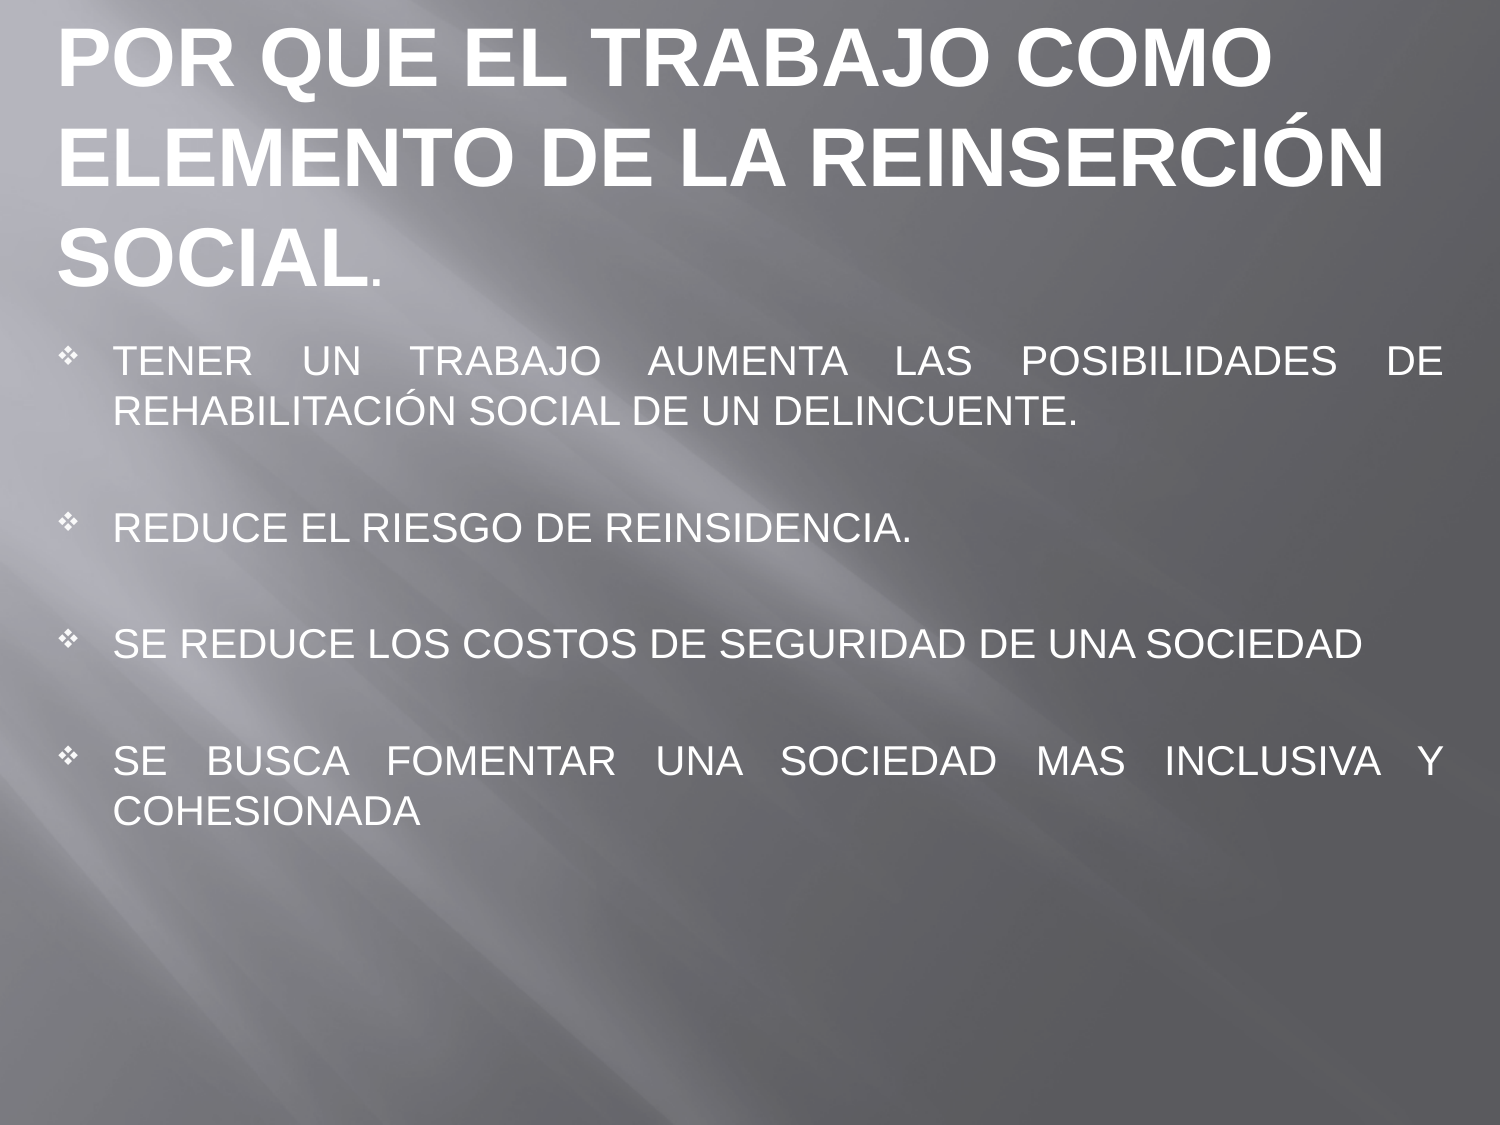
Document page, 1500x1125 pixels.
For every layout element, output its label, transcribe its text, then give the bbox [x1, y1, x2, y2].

list TENER UN TRABAJO AUMENTA LAS POSIBILIDADES DE REHABILITACIÓN SOCIAL DE UN DELINCUENTE. REDUCE EL RIESGO DE REINSIDENCIA. SE REDUCE LOS COSTOS DE SEGURIDAD DE UNA SOCIEDAD SE BUSCA FOMENTAR UNA SOCIEDAD MAS INCLUSIVA Y COHESIONADA [41, 326, 1459, 1071]
title POR QUE EL TRABAJO COMO ELEMENTO DE LA REINSERCIÓN SOCIAL. [41, 79, 1447, 303]
